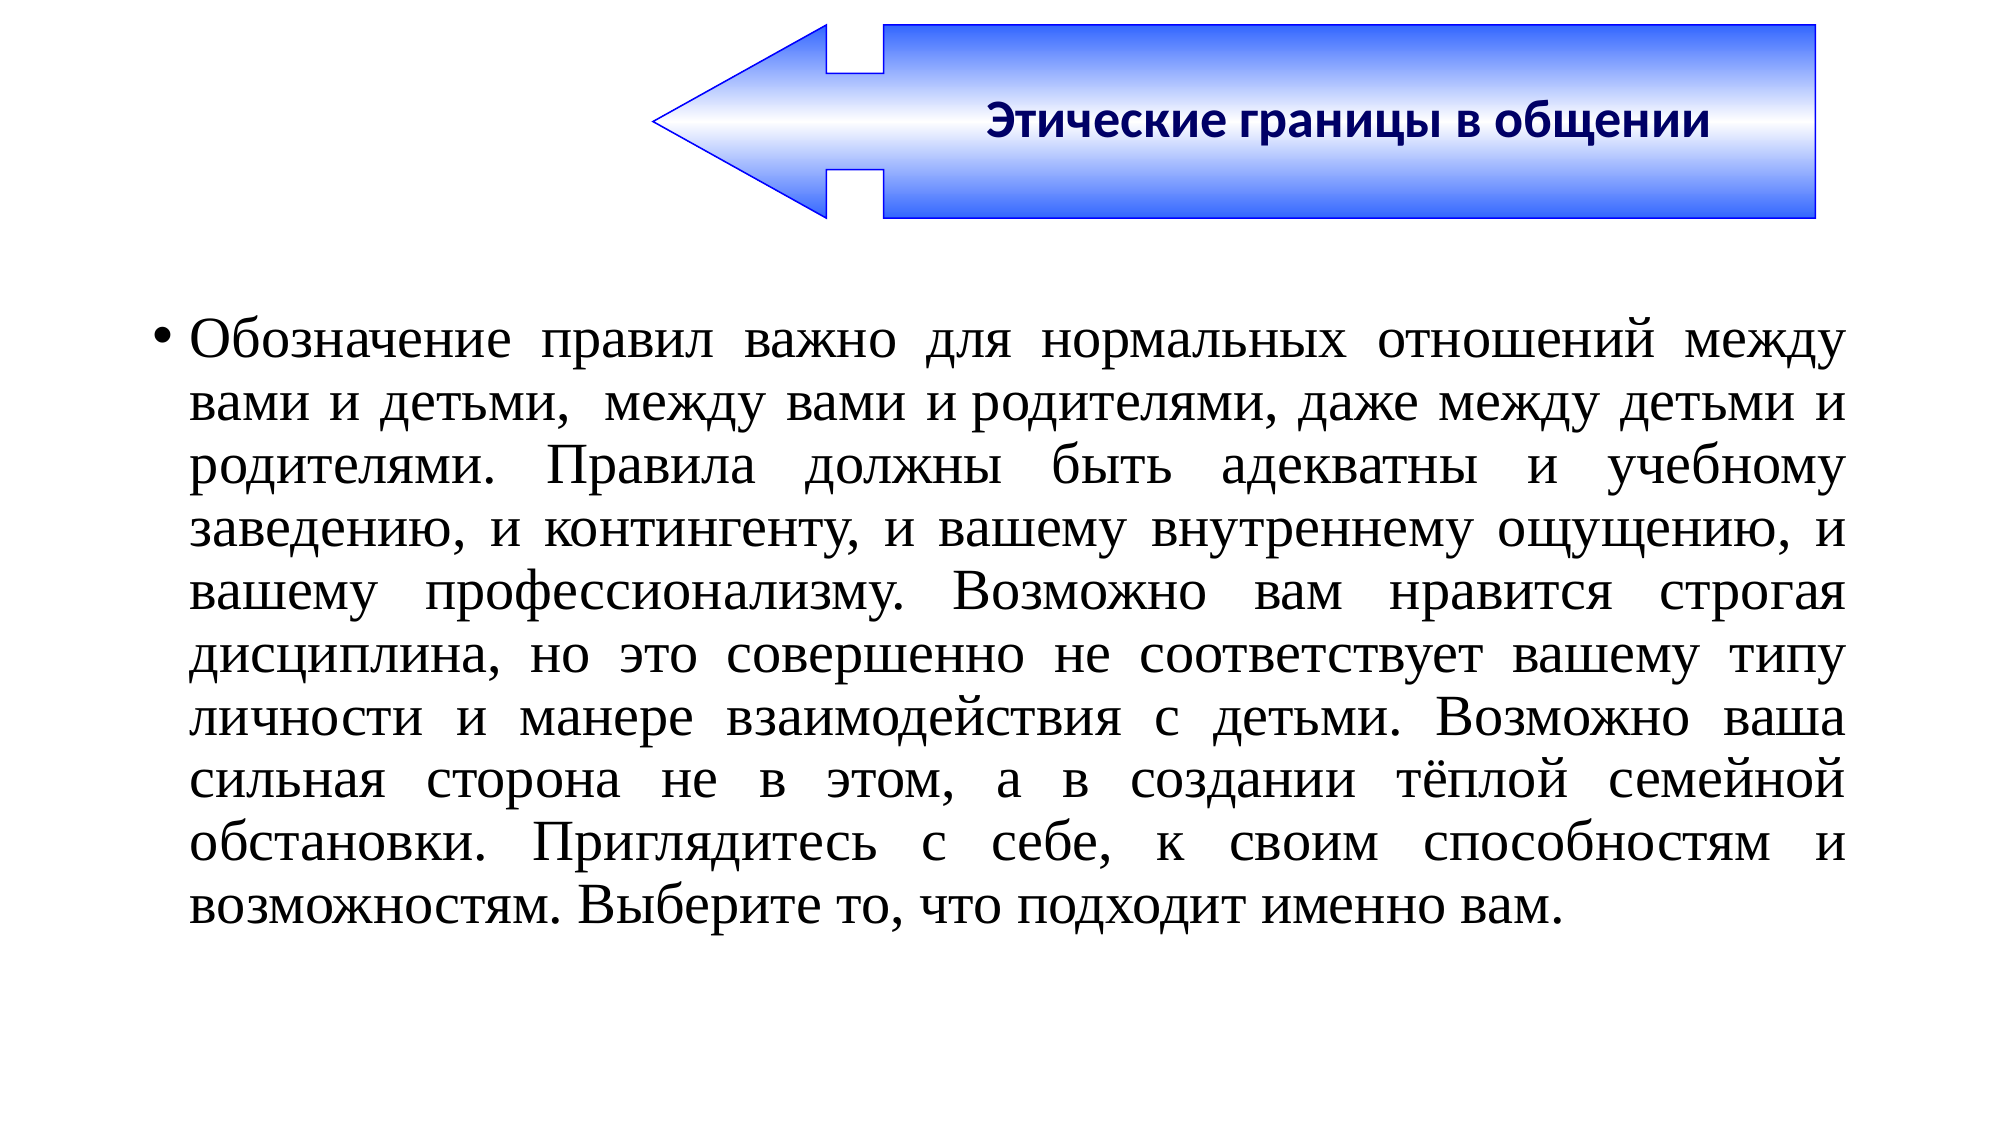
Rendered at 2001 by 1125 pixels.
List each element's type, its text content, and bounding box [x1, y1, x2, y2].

list Обозначение правил важно для нормальных отношений между вами и детьми, между вами и родителями, даже между детьми и родителями. Правила должны быть адекватны и учебному заведению, и контингенту, и вашему внутреннему ощущению, и вашему профессионализму. Возможно вам нравится строгая дисциплина, но это совершенно не соответствует вашему типу личности и манере взаимодействия с детьми. Возможно ваша сильная сторона не в этом, а в создании тёплой семейной обстановки. Приглядитесь с себе, к своим способностям и возможностям. Выберите то, что подходит именно вам. [137, 299, 1863, 1014]
text_box Этические границы в общении [652, 24, 1816, 219]
